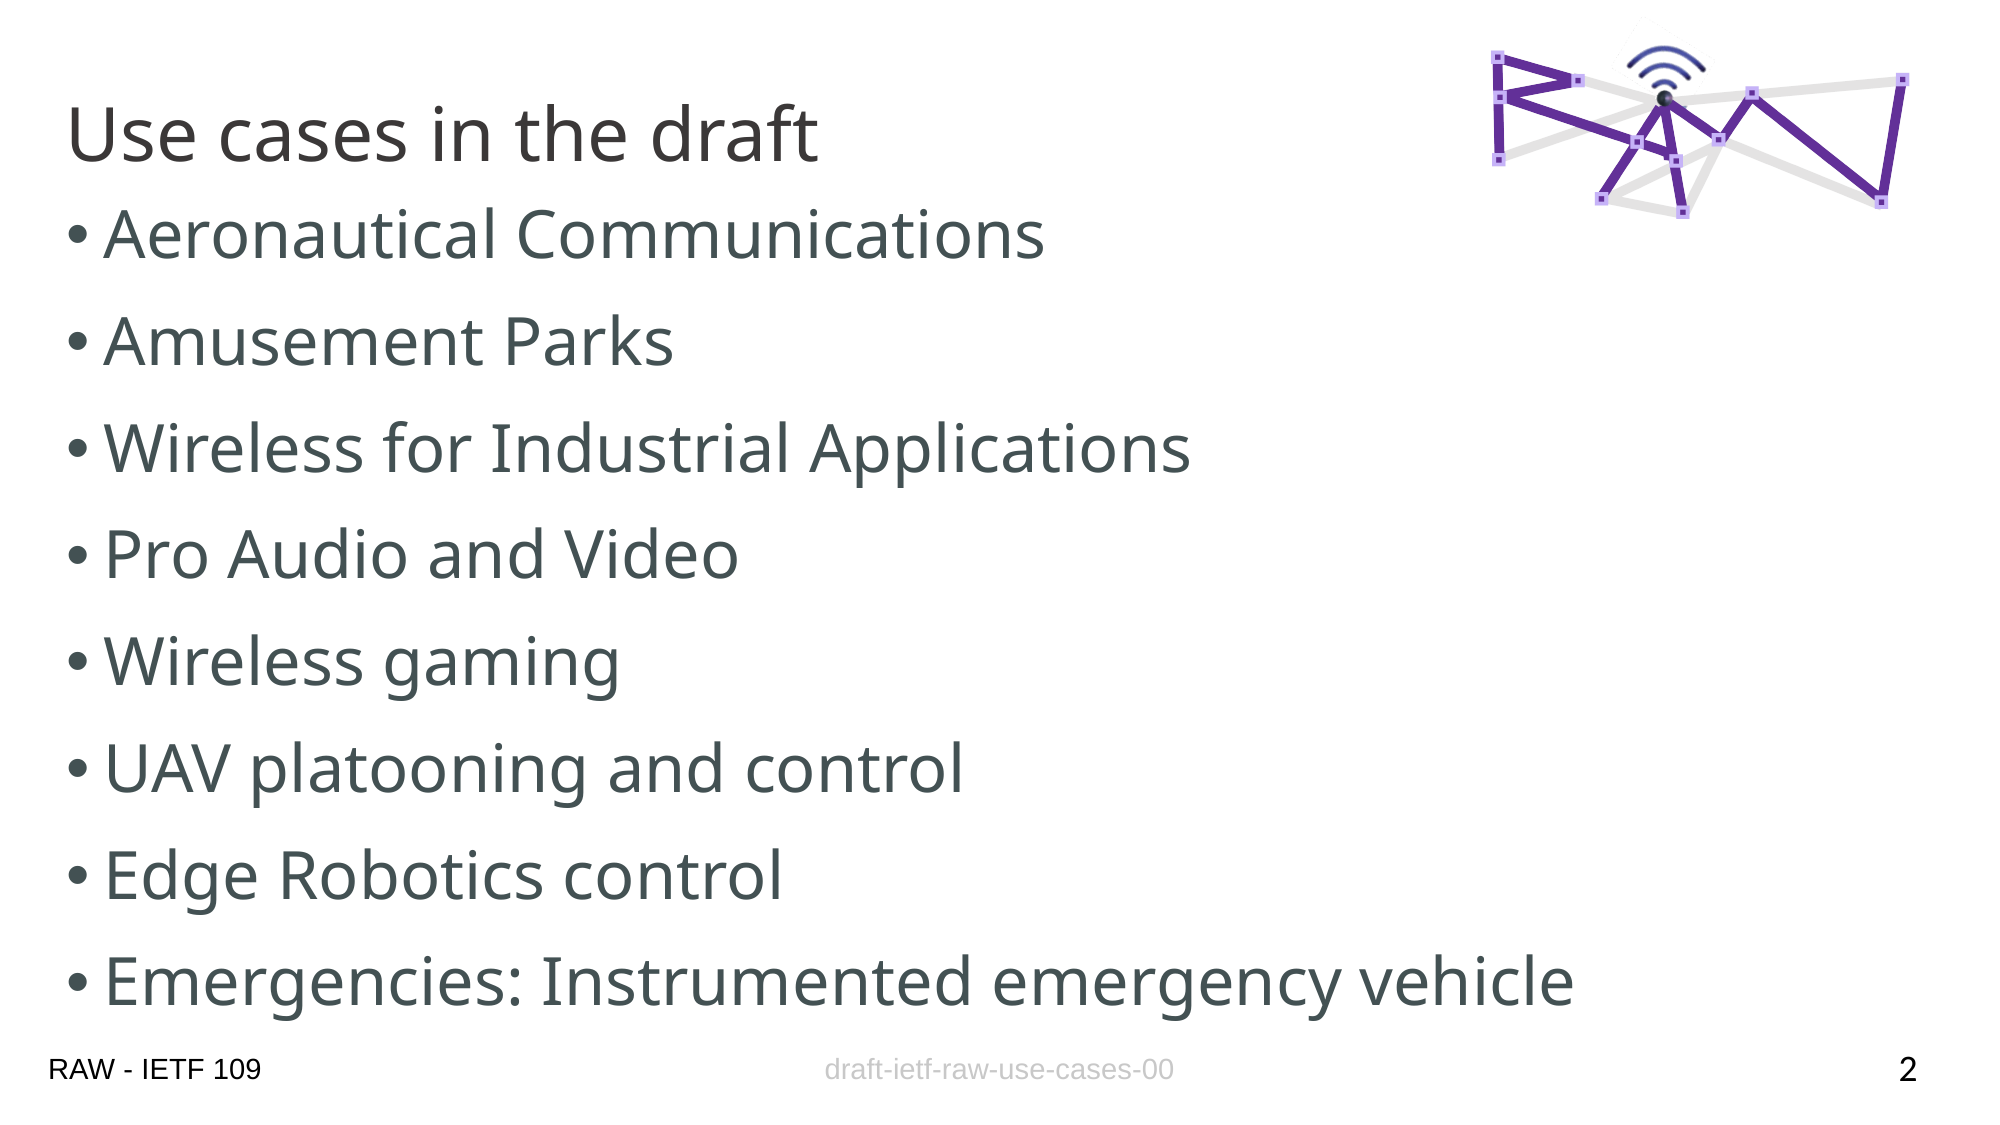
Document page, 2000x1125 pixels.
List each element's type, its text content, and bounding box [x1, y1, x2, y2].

slide_number 2 [1482, 1036, 1933, 1097]
footer draft-ietf-raw-use-cases-00 [662, 1038, 1338, 1099]
list Aeronautical Communications Amusement Parks Wireless for Industrial Applications Pro Audio and Video Wireless gaming UAV platooning and control Edge Robotics control Emergencies: Instrumented emergency vehicle [51, 190, 1926, 1015]
title Use cases in the draft [50, 70, 1927, 209]
picture [1464, 0, 1956, 239]
